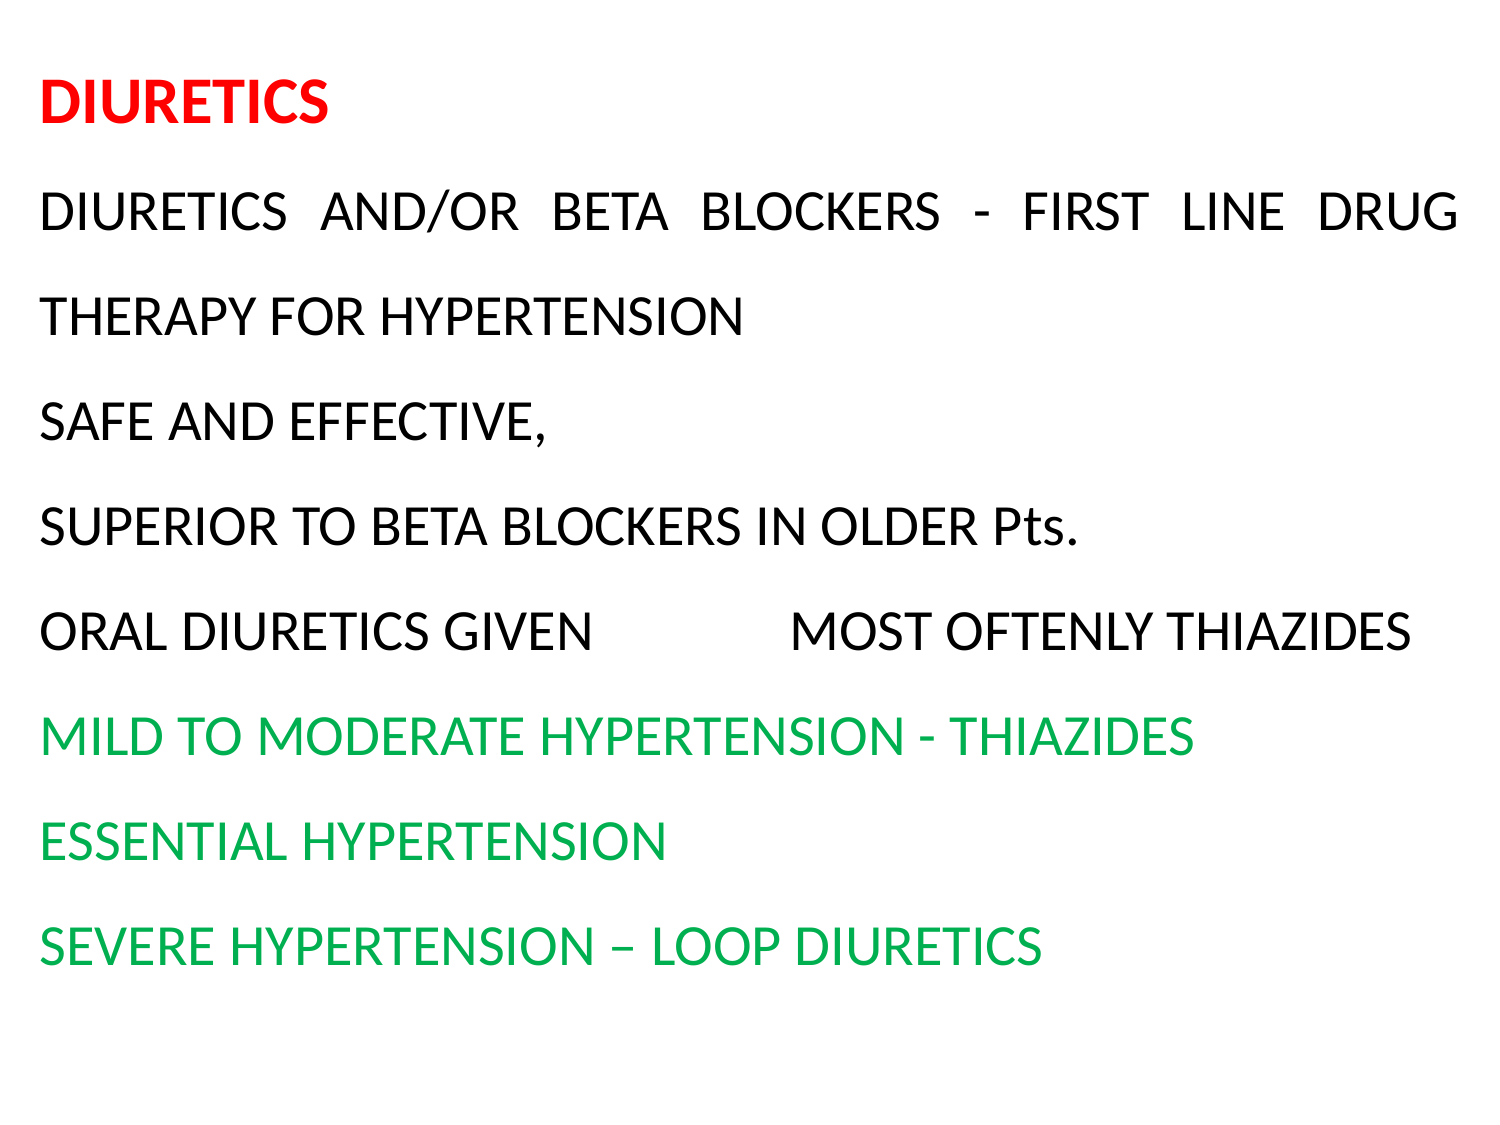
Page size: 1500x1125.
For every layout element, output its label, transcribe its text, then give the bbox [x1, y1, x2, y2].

text_box DIURETICS DIURETICS AND/OR BETA BLOCKERS - FIRST LINE DRUG THERAPY FOR HYPERTENSION SAFE AND EFFECTIVE, SUPERIOR TO BETA BLOCKERS IN OLDER Pts. ORAL DIURETICS GIVEN MOST OFTENLY THIAZIDES MILD TO MODERATE HYPERTENSION - THIAZIDES ESSENTIAL HYPERTENSION SEVERE HYPERTENSION – LOOP DIURETICS [24, 49, 1475, 985]
